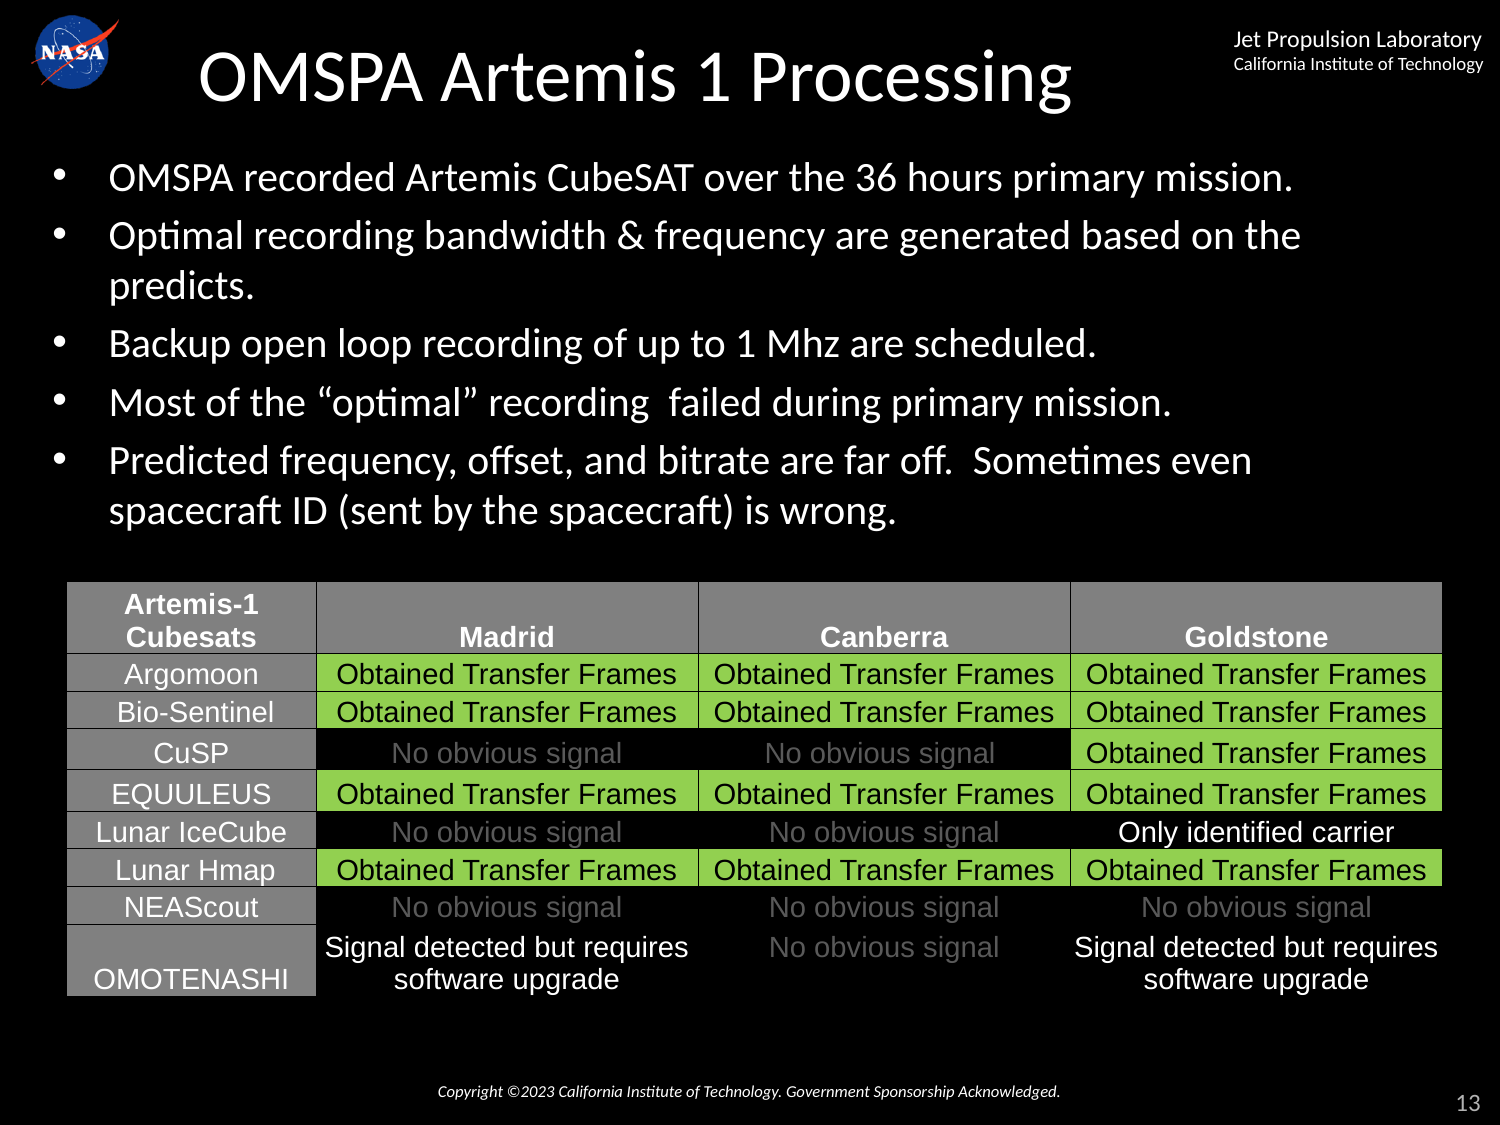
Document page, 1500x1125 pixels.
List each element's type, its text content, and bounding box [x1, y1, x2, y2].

table_cell Obtained Transfer Frames [317, 770, 698, 811]
table_cell Only identified carrier [1071, 812, 1442, 848]
table_header Goldstone [1071, 582, 1442, 653]
table_cell Obtained Transfer Frames [1071, 849, 1442, 886]
table_header Canberra [699, 582, 1070, 653]
picture [31, 15, 119, 89]
table_cell Obtained Transfer Frames [317, 849, 698, 886]
table_cell No obvious signal [317, 887, 698, 924]
table_cell Obtained Transfer Frames [1071, 770, 1442, 811]
table_cell Obtained Transfer Frames [1071, 729, 1442, 769]
table_cell No obvious signal [317, 812, 698, 848]
table_cell NEAScout [67, 887, 316, 924]
table_cell CuSP [67, 729, 316, 769]
table_cell Obtained Transfer Frames [699, 692, 1070, 728]
table_header Madrid [317, 582, 698, 653]
table_cell Signal detected but requires software upgrade [317, 925, 698, 996]
table_cell No obvious signal [699, 729, 1070, 769]
table_cell No obvious signal [317, 729, 698, 769]
table_cell No obvious signal [699, 887, 1070, 924]
table_cell Obtained Transfer Frames [699, 849, 1070, 886]
table_cell EQUULEUS [67, 770, 316, 811]
table_cell Obtained Transfer Frames [699, 654, 1070, 691]
table_cell Obtained Transfer Frames [1071, 654, 1442, 691]
title OMSPA Artemis 1 Processing [126, 18, 1146, 125]
table_cell No obvious signal [699, 925, 1070, 996]
table_cell Obtained Transfer Frames [317, 654, 698, 691]
table_cell No obvious signal [1071, 887, 1442, 924]
table_cell Obtained Transfer Frames [699, 770, 1070, 811]
table_cell Bio-Sentinel [67, 692, 316, 728]
table_cell Lunar IceCube [67, 812, 316, 848]
table_cell Signal detected but requires software upgrade [1071, 925, 1442, 996]
list OMSPA recorded Artemis CubeSAT over the 36 hours primary mission. Optimal recording bandwidth & frequency are generated based on the predicts. Backup open loop recording of up to 1 Mhz are scheduled. Most of the “optimal” recording failed during primary mission. Predicted frequency, offset, and bitrate are far off. Sometimes even spacecraft ID (sent by the spacecraft) is wrong. [37, 141, 1430, 582]
table_cell OMOTENASHI [67, 925, 316, 996]
table_cell Obtained Transfer Frames [317, 692, 698, 728]
table_header Artemis-1 Cubesats [67, 582, 316, 653]
table_cell Lunar Hmap [67, 849, 316, 886]
table_cell No obvious signal [699, 812, 1070, 848]
table_cell Argomoon [67, 654, 316, 691]
slide_number 13 [1373, 1081, 1496, 1122]
table_cell Obtained Transfer Frames [1071, 692, 1442, 728]
